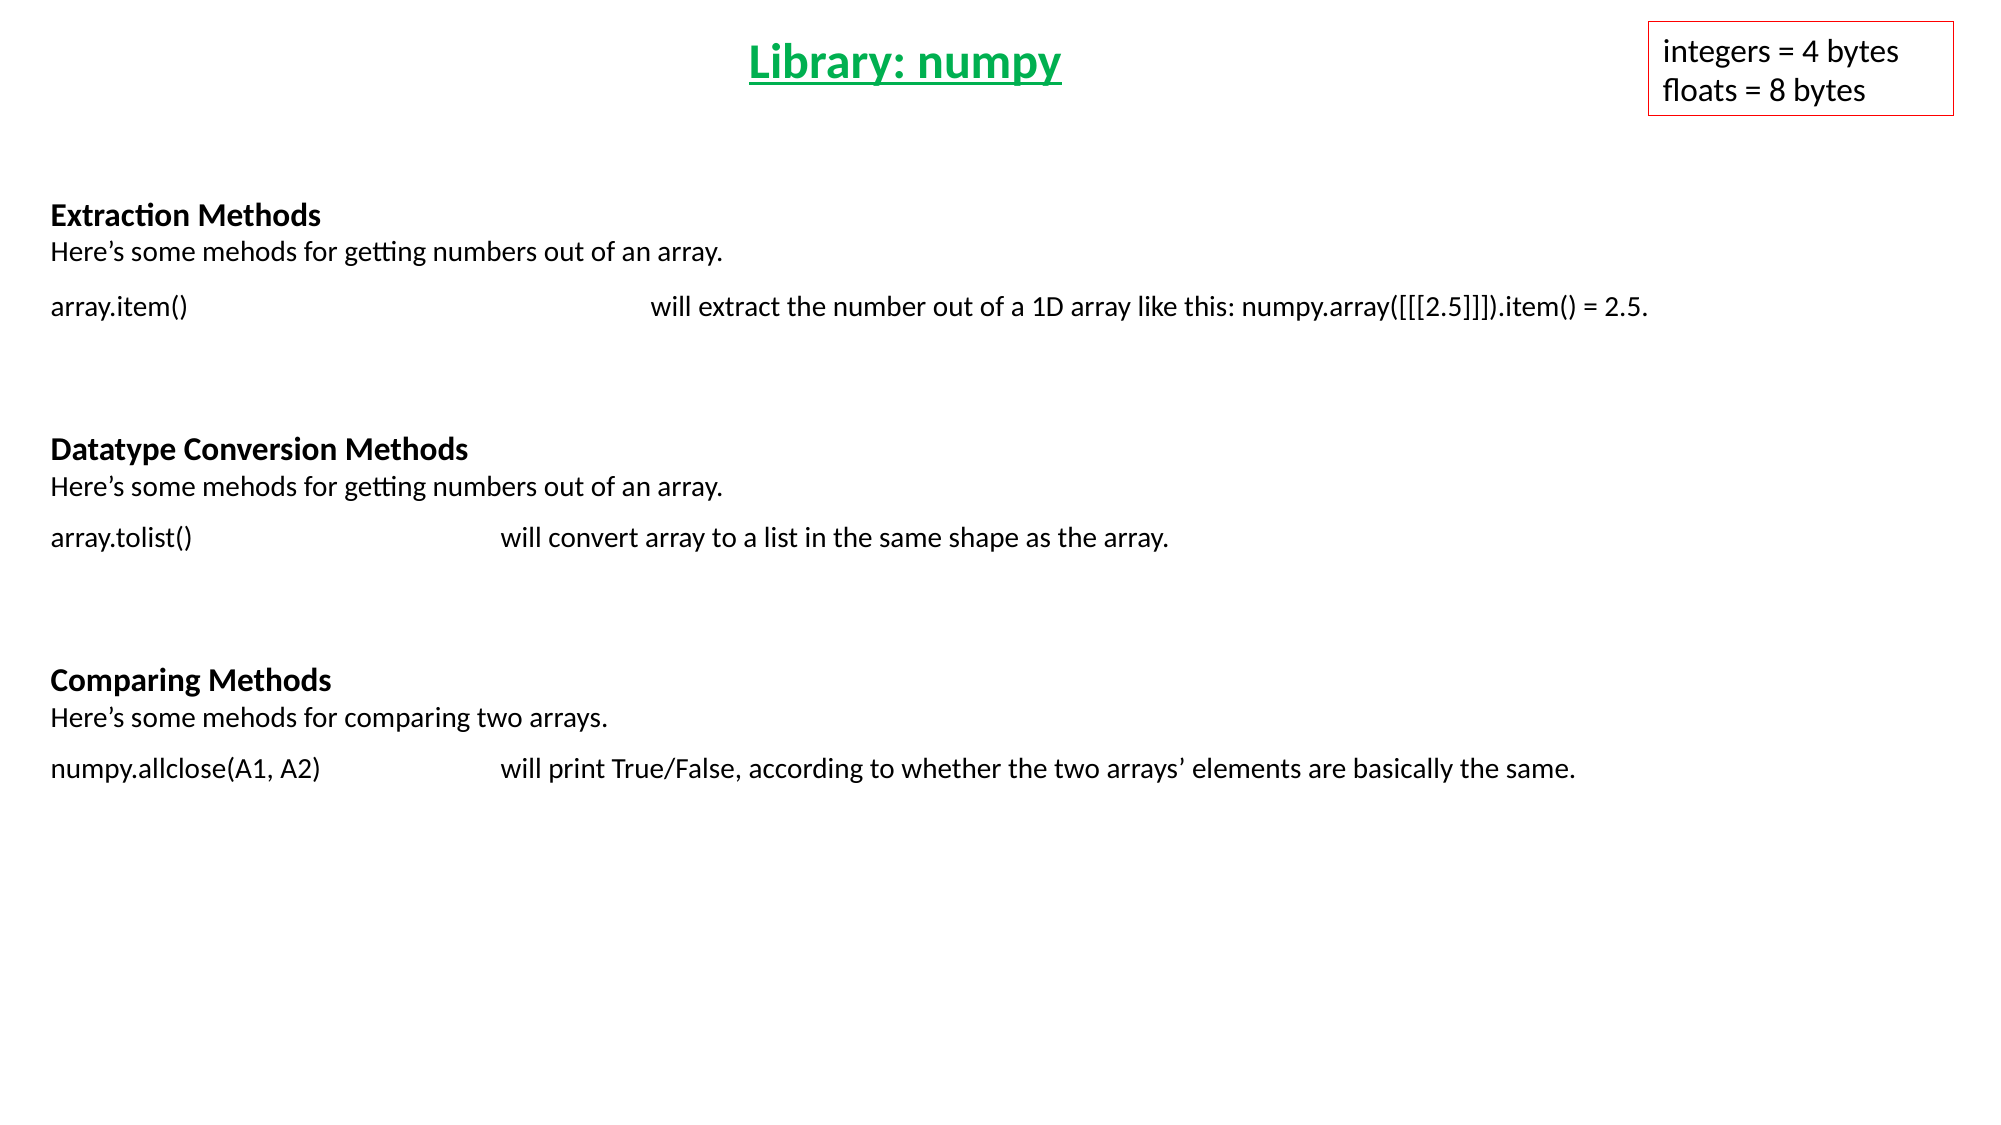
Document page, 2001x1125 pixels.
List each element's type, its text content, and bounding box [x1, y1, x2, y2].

text_box Comparing Methods Here’s some mehods for comparing two arrays. [35, 650, 1155, 741]
text_box array.tolist() will convert array to a list in the same shape as the array. [35, 510, 1261, 561]
text_box Datatype Conversion Methods Here’s some mehods for getting numbers out of an array. [35, 419, 1155, 510]
text_box numpy.allclose(A1, A2) will print True/False, according to whether the two arrays’ elements are basically the same. [35, 741, 1677, 792]
text_box Extraction Methods Here’s some mehods for getting numbers out of an array. [35, 185, 1155, 275]
text_box integers = 4 bytes floats = 8 bytes [1648, 21, 1954, 116]
text_box Library: numpy [734, 21, 1077, 97]
text_box array.item() will extract the number out of a 1D array like this: numpy.array([[[2.5]]]).item() = 2.5. [35, 279, 1770, 330]
